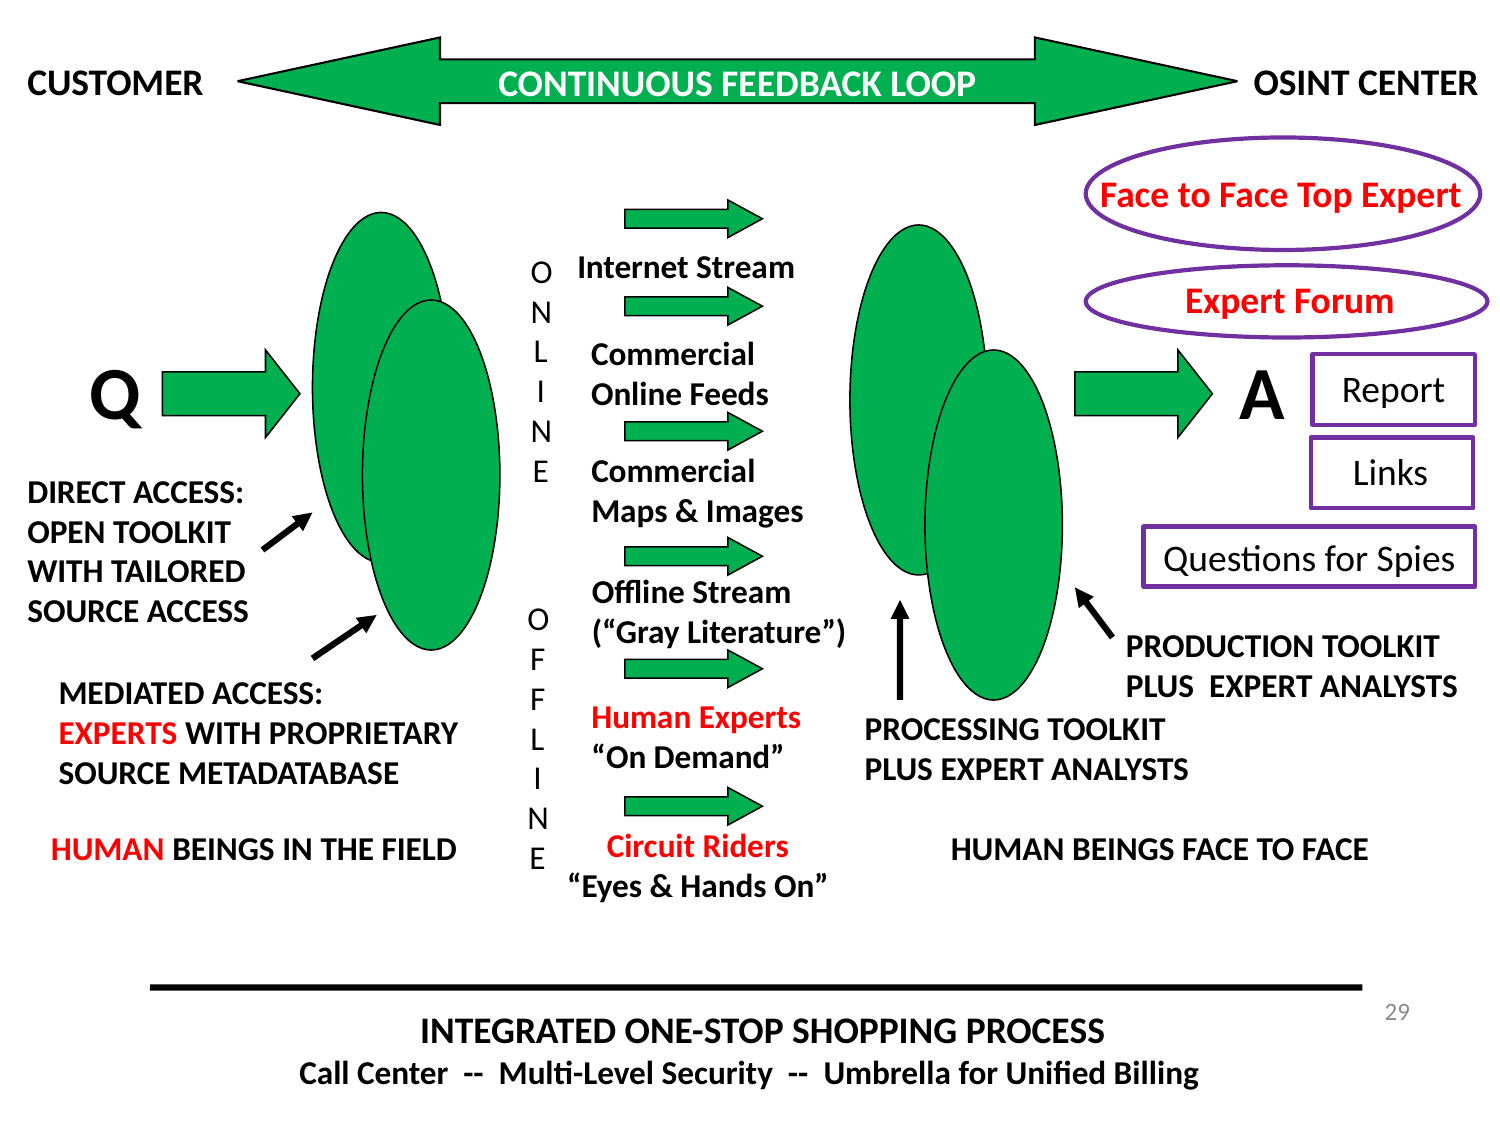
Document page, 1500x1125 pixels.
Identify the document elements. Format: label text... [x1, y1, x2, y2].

text_box CUSTOMER [12, 50, 238, 111]
text_box CONTINUOUS FEEDBACK LOOP [238, 37, 1238, 125]
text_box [1310, 437, 1474, 509]
text_box [1114, 135, 1452, 162]
text_box OSINT CENTER [1238, 50, 1494, 111]
slide_number 29 [1074, 980, 1425, 1041]
text_box Face to Face Top Expert [1062, 162, 1500, 198]
text_box INTEGRATED ONE-STOP SHOPPING PROCESS Call Center -- Multi-Level Security -- Umbrella for Unified Billing [187, 998, 1313, 1099]
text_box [1312, 353, 1476, 426]
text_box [12, 199, 1500, 913]
